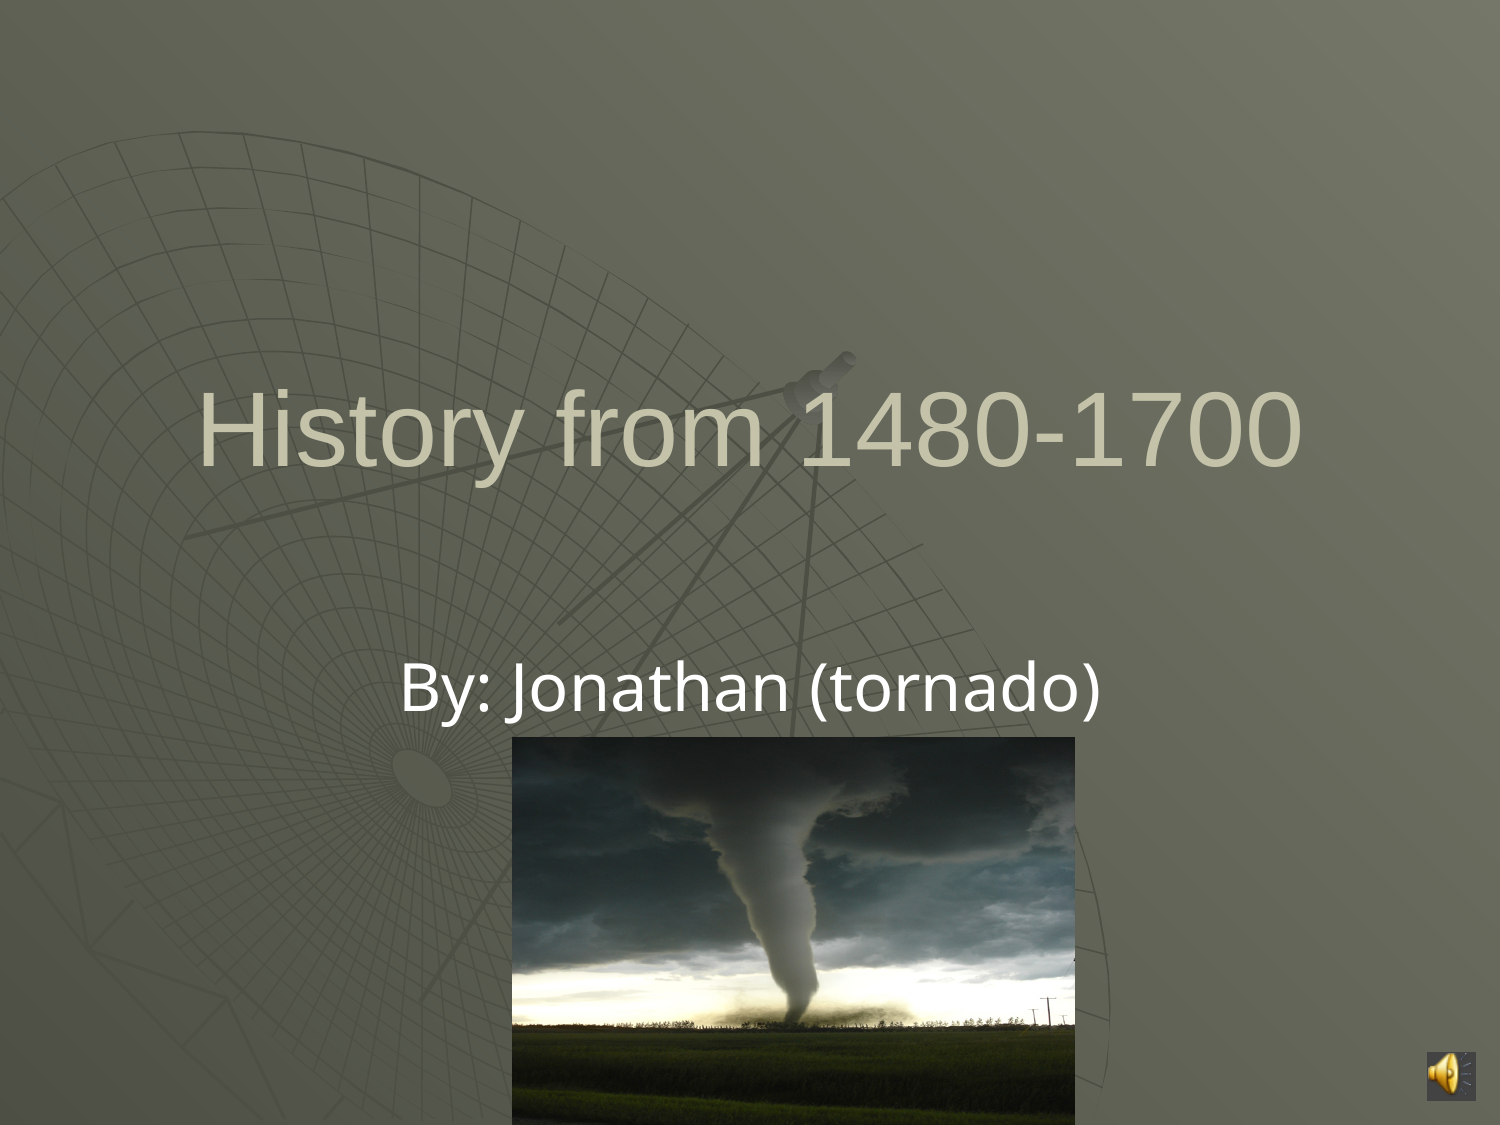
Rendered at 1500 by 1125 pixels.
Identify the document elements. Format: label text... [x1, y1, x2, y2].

picture [1426, 1051, 1477, 1102]
title History from 1480-1700 [112, 262, 1388, 587]
subtitle By: Jonathan (tornado) [224, 637, 1276, 926]
picture [512, 737, 1076, 1125]
